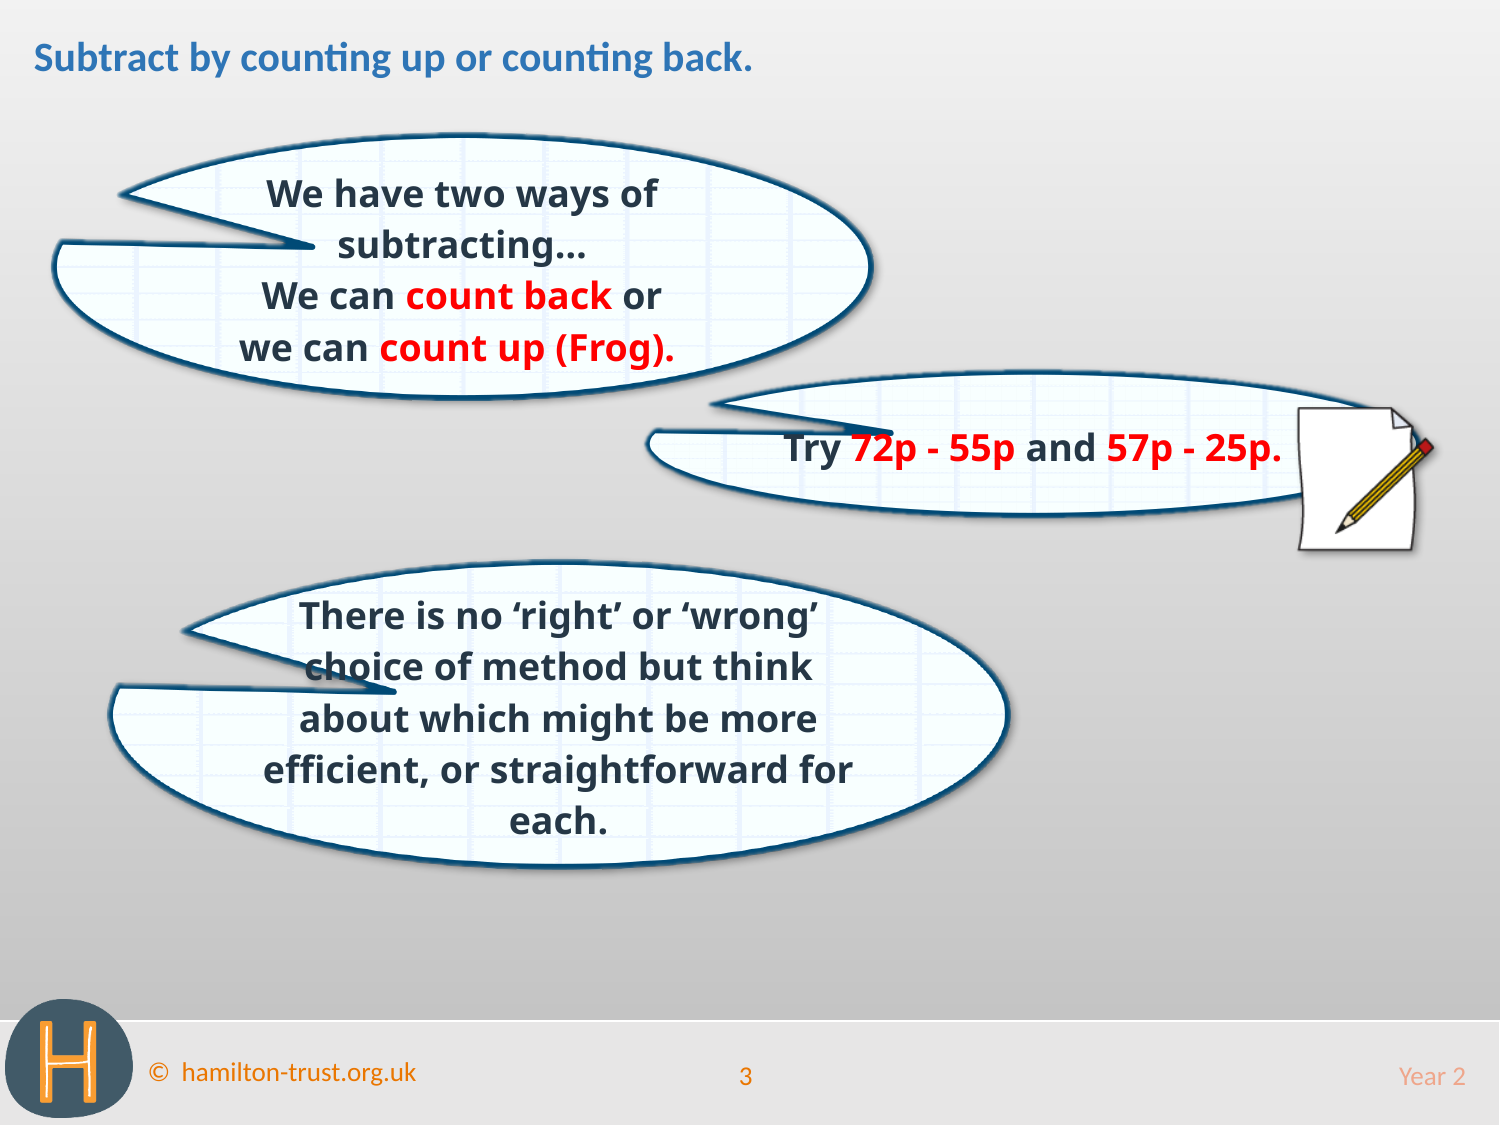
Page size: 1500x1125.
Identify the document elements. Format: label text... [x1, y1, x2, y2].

picture [5, 999, 133, 1118]
text_box Subtract by counting up or counting back. [19, 22, 1485, 88]
footer Year 2 [870, 1044, 1482, 1105]
slide_number 3 [686, 1044, 805, 1105]
text_box There is no ‘right’ or ‘wrong’ choice of method but think about which might be more efficient, or straightforward for each. [114, 566, 1006, 865]
text_box Try 72p - 55p and 57p - 25p. [651, 375, 1266, 513]
text_box We have two ways of subtracting… We can count back or we can count up (Frog). [58, 139, 869, 396]
picture [1268, 382, 1453, 567]
